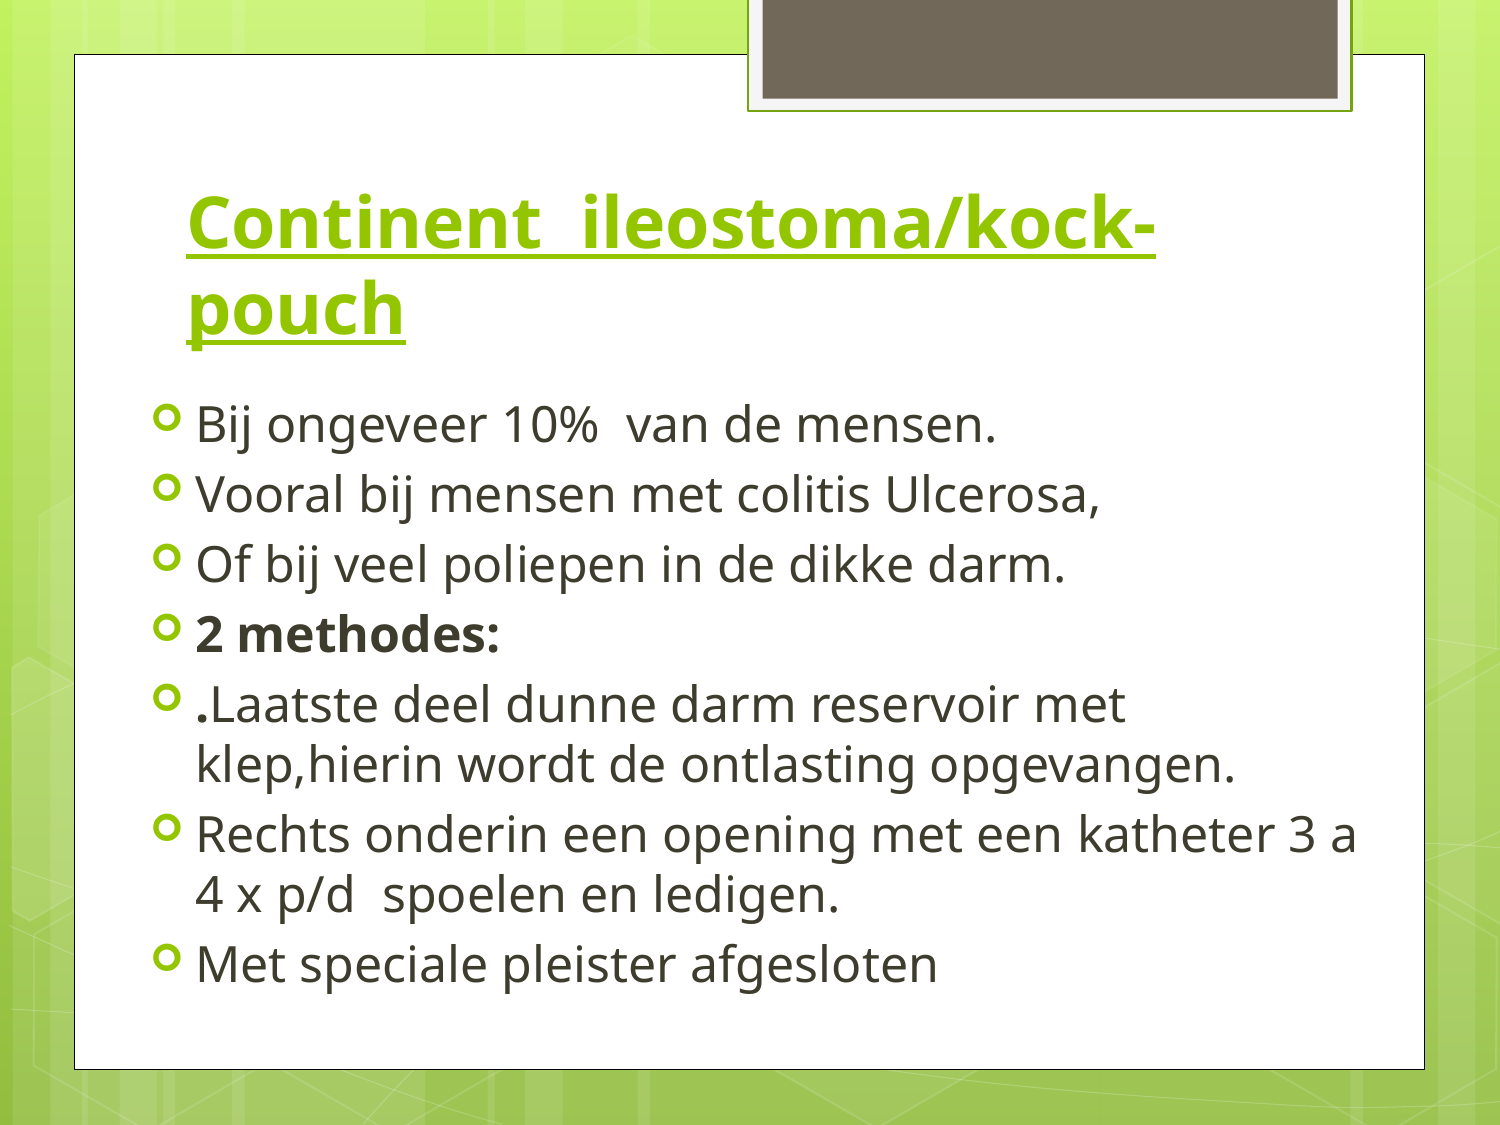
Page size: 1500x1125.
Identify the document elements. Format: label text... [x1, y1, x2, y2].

list Bij ongeveer 10% van de mensen. Vooral bij mensen met colitis Ulcerosa, Of bij veel poliepen in de dikke darm. 2 methodes: .Laatste deel dunne darm reservoir met klep,hierin wordt de ontlasting opgevangen. Rechts onderin een opening met een katheter 3 a 4 x p/d spoelen en ledigen. Met speciale pleister afgesloten [123, 385, 1400, 1071]
title Continent ileostoma/kock-pouch [171, 168, 1324, 357]
